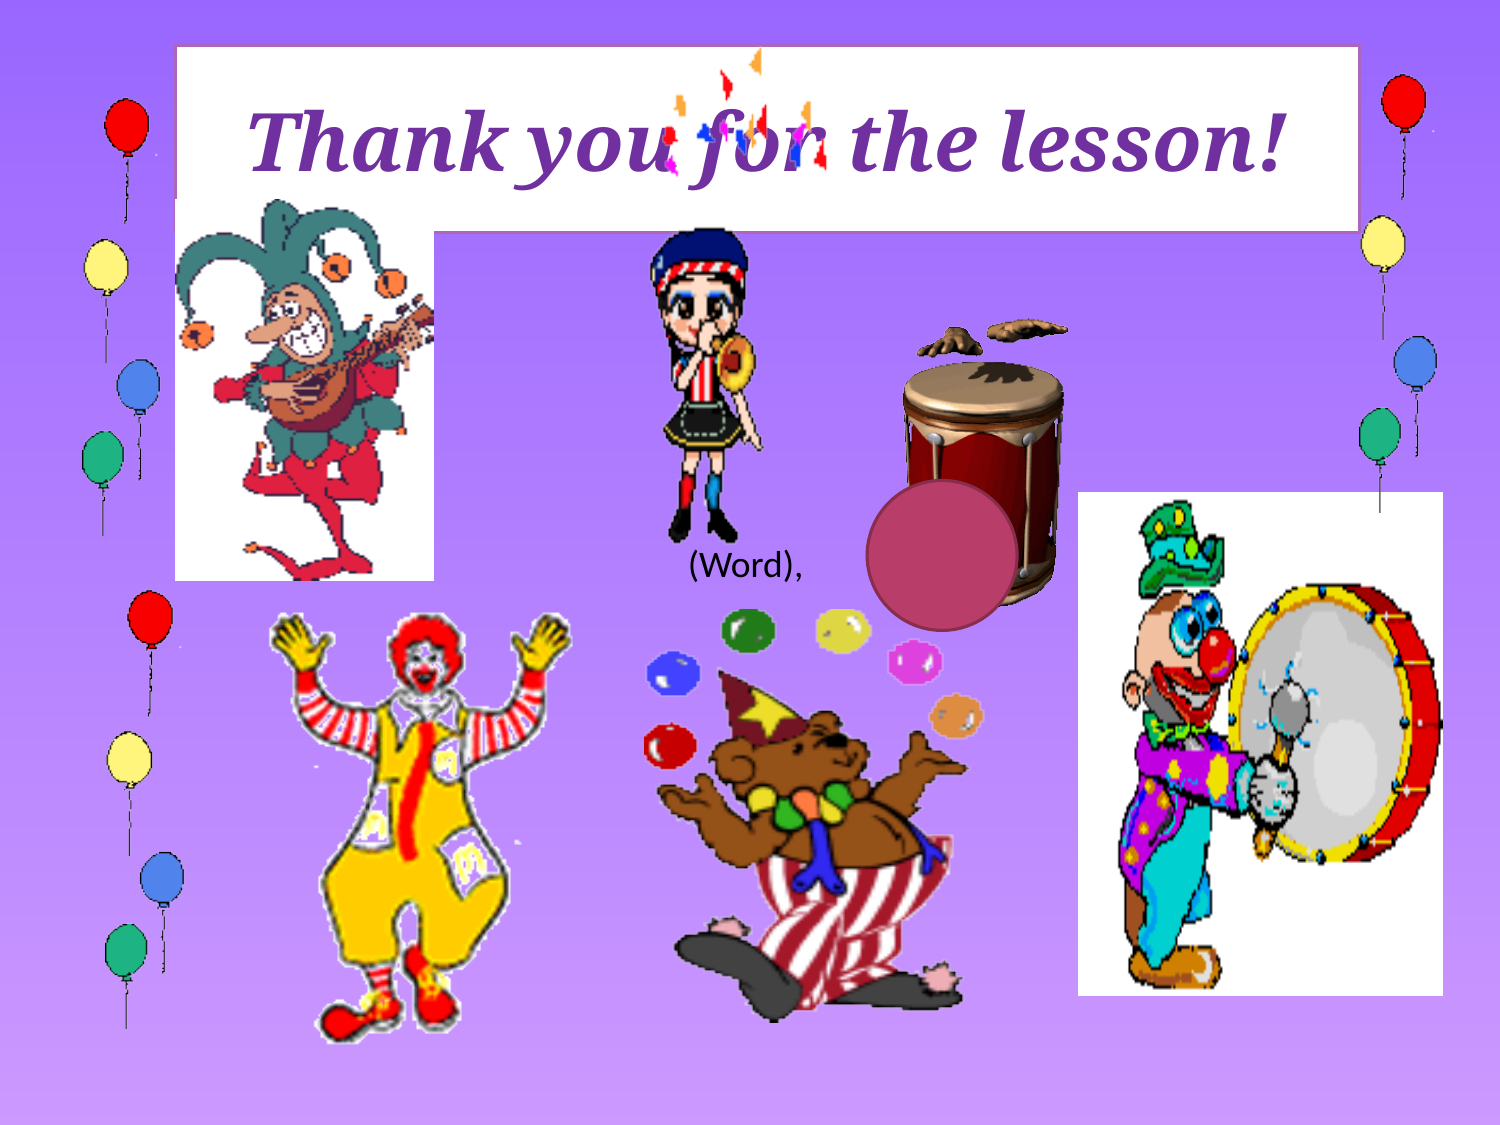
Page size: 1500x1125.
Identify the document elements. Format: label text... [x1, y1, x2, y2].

picture [561, 22, 917, 552]
picture [81, 69, 163, 537]
picture [1358, 46, 1440, 513]
picture [644, 608, 996, 1024]
text_box (Word), [673, 562, 827, 592]
picture [104, 562, 186, 1029]
picture [1077, 491, 1443, 997]
text_box [865, 562, 869, 579]
picture [255, 608, 575, 1069]
picture [878, 269, 1094, 622]
title Thank you for the lesson! [926, 43, 1349, 234]
picture [175, 198, 434, 582]
title Thank you for the lesson! [174, 43, 553, 234]
